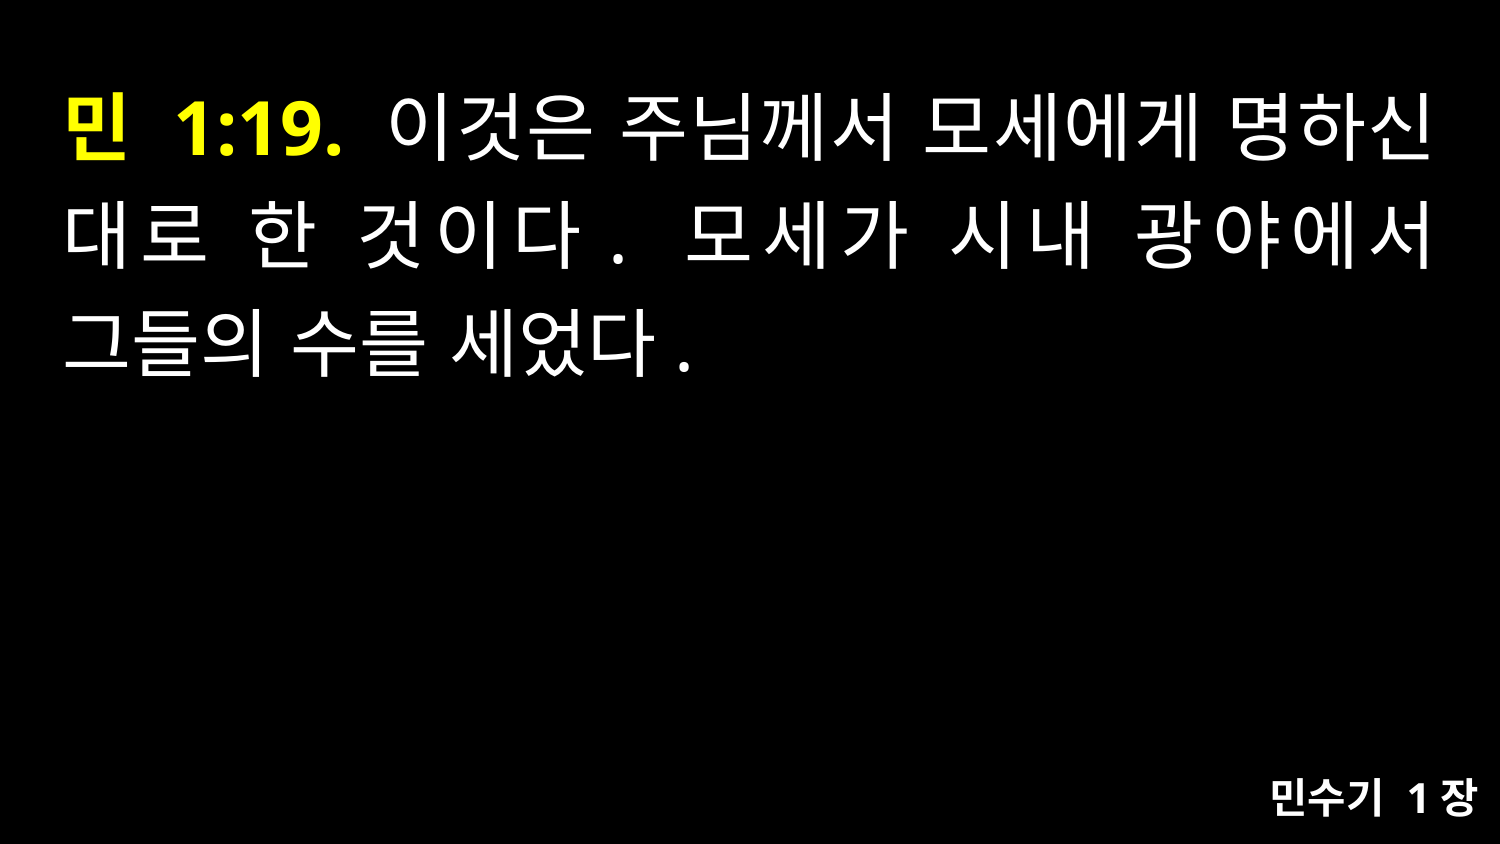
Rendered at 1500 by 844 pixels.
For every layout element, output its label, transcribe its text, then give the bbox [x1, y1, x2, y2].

title 민 1:19. 이것은 주님께서 모세에게 명하신 대로 한 것이다. 모세가 시내 광야에서 그들의 수를 세었다. [0, 0, 1500, 844]
subtitle 민수기 1장 [916, 770, 1500, 844]
